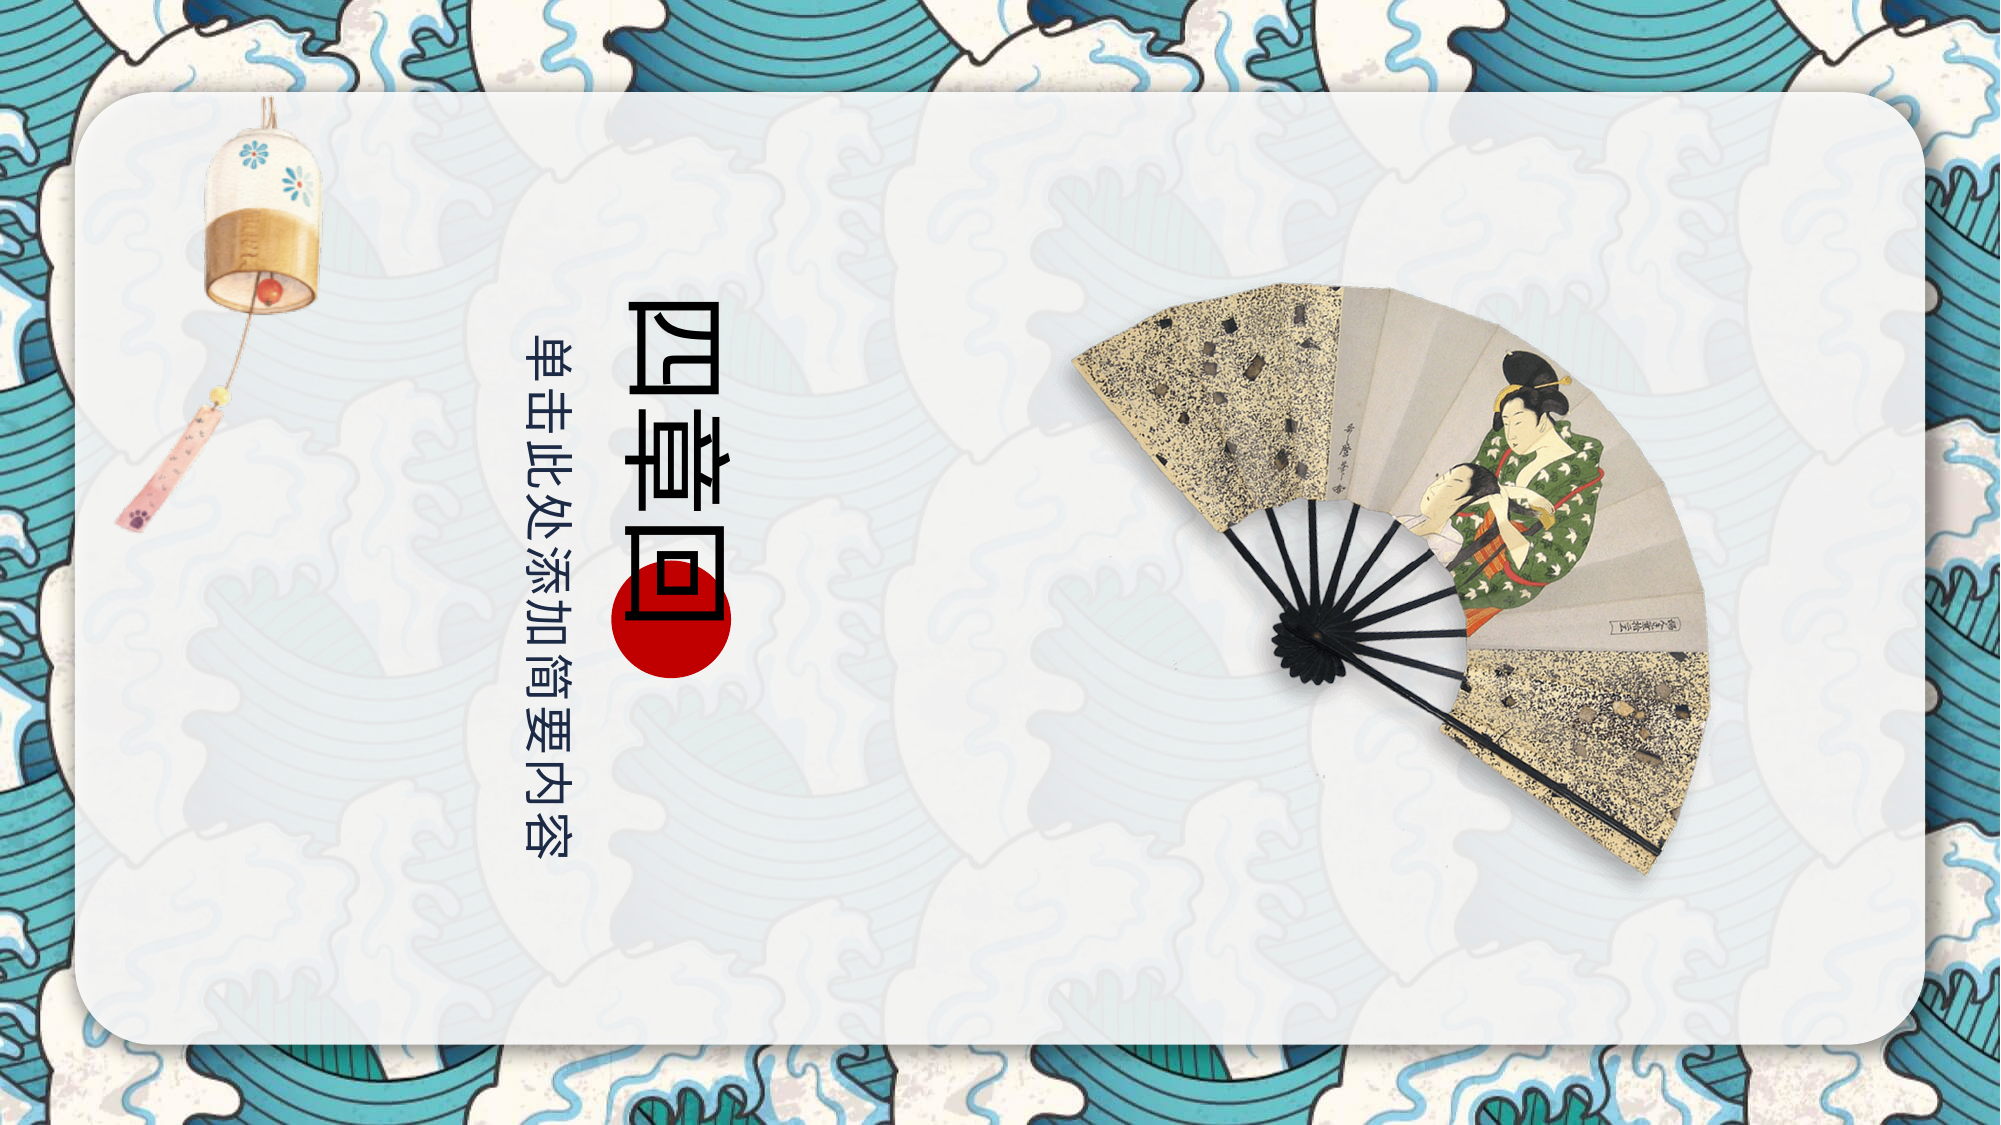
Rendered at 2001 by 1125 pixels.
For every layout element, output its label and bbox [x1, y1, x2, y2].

text_box [496, 266, 755, 871]
picture [0, 0, 2000, 1125]
